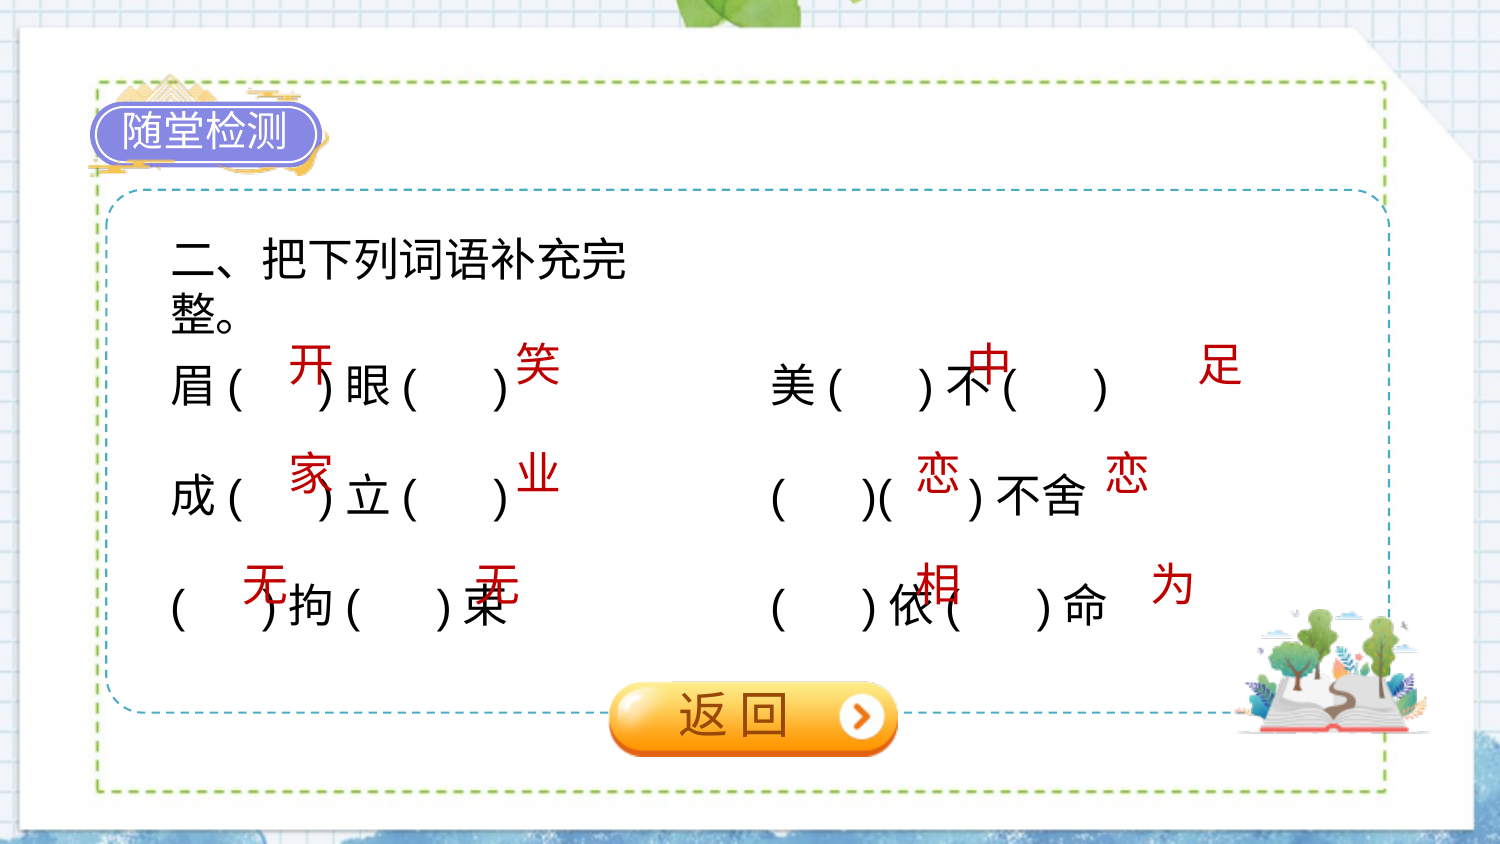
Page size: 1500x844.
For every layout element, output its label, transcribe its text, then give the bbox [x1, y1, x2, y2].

text_box 无 [227, 547, 323, 618]
text_box 无 [459, 547, 554, 618]
text_box 为 [1135, 547, 1219, 618]
text_box 中 [951, 328, 1046, 398]
text_box 业 [501, 437, 596, 508]
text_box 眉( )眼( ) 美( )不( ) 成( )立( ) ( )( )不舍 ( )拘( )束 ( )依( )命 [155, 294, 1333, 640]
picture [0, 0, 1500, 844]
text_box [602, 669, 898, 757]
text_box 二、把下列词语补充完整。 [155, 223, 725, 294]
text_box 笑 [501, 328, 584, 398]
text_box 家 [274, 437, 357, 508]
text_box 恋 [900, 437, 983, 508]
text_box 恋 [1089, 437, 1173, 508]
text_box 足 [1182, 328, 1266, 398]
text_box 相 [900, 547, 983, 618]
text_box [105, 188, 1391, 714]
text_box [88, 74, 329, 177]
text_box 开 [274, 328, 357, 398]
